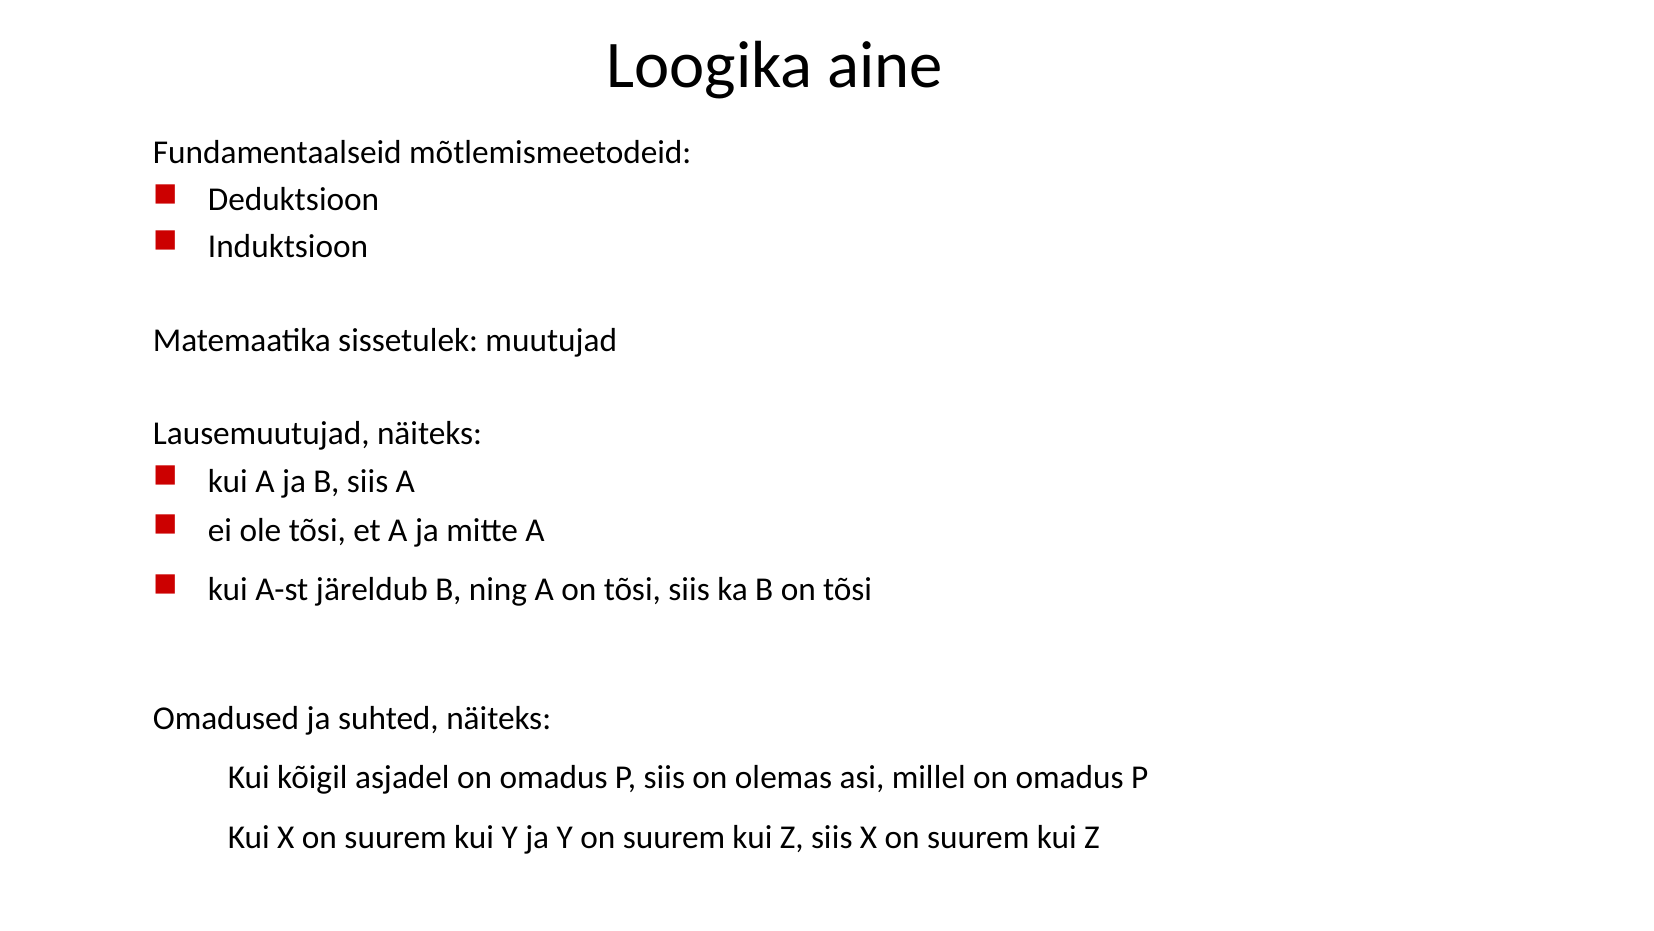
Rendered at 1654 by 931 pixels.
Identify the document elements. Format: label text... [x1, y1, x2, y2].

title Loogika aine [137, 0, 1413, 100]
list Fundamentaalseid mõtlemismeetodeid: Deduktsioon Induktsioon Matemaatika sissetulek: muutujad Lausemuutujad, näiteks: kui A ja B, siis A ei ole tõsi, et A ja mitte A kui A-st järeldub B, ning A on tõsi, siis ka B on tõsi Omadused ja suhted, näiteks: Kui kõigil asjadel on omadus P, siis on olemas asi, millel on omadus P Kui X on suurem kui Y ja Y on suurem kui Z, siis X on suurem kui Z [137, 124, 1425, 931]
